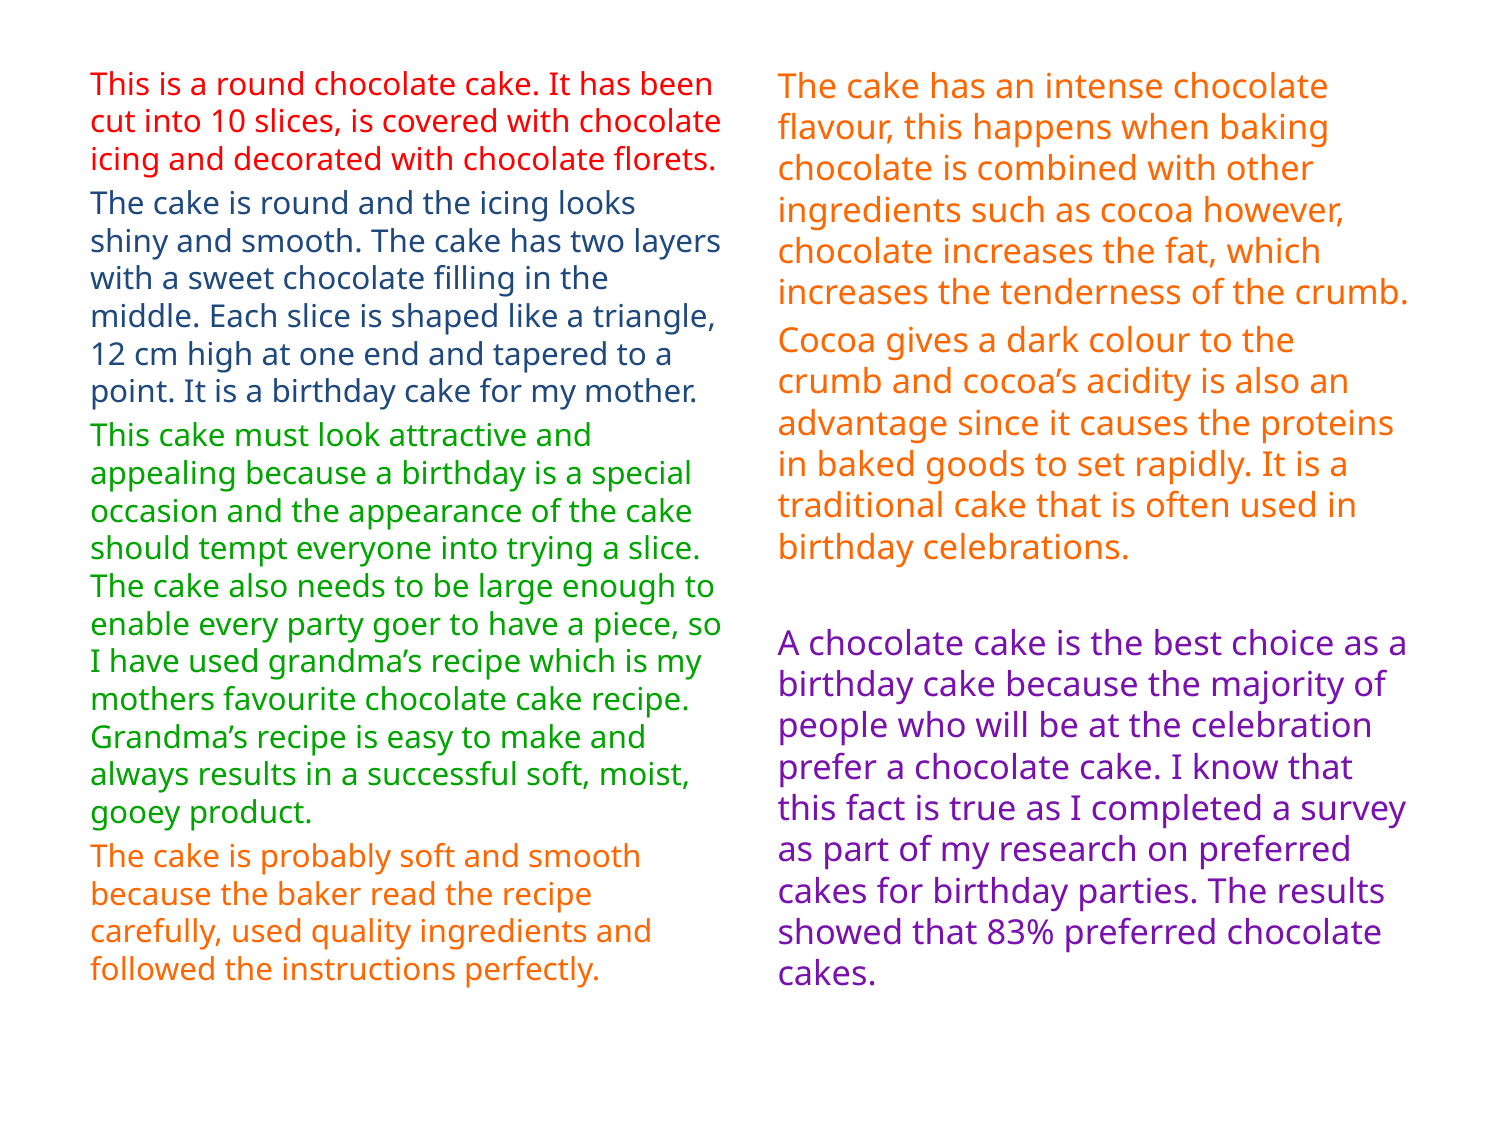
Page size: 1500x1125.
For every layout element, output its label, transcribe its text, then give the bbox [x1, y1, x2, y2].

list The cake has an intense chocolate flavour, this happens when baking chocolate is combined with other ingredients such as cocoa however, chocolate increases the fat, which increases the tenderness of the crumb. Cocoa gives a dark colour to the crumb and cocoa’s acidity is also an advantage since it causes the proteins in baked goods to set rapidly. It is a traditional cake that is often used in birthday celebrations. A chocolate cake is the best choice as a birthday cake because the majority of people who will be at the celebration prefer a chocolate cake. I know that this fact is true as I completed a survey as part of my research on preferred cakes for birthday parties. The results showed that 83% preferred chocolate cakes. [762, 56, 1425, 1005]
list This is a round chocolate cake. It has been cut into 10 slices, is covered with chocolate icing and decorated with chocolate florets. The cake is round and the icing looks shiny and smooth. The cake has two layers with a sweet chocolate filling in the middle. Each slice is shaped like a triangle, 12 cm high at one end and tapered to a point. It is a birthday cake for my mother. This cake must look attractive and appealing because a birthday is a special occasion and the appearance of the cake should tempt everyone into trying a slice. The cake also needs to be large enough to enable every party goer to have a piece, so I have used grandma’s recipe which is my mothers favourite chocolate cake recipe. Grandma’s recipe is easy to make and always results in a successful soft, moist, gooey product. The cake is probably soft and smooth because the baker read the recipe carefully, used quality ingredients and followed the instructions perfectly. [75, 56, 738, 1065]
